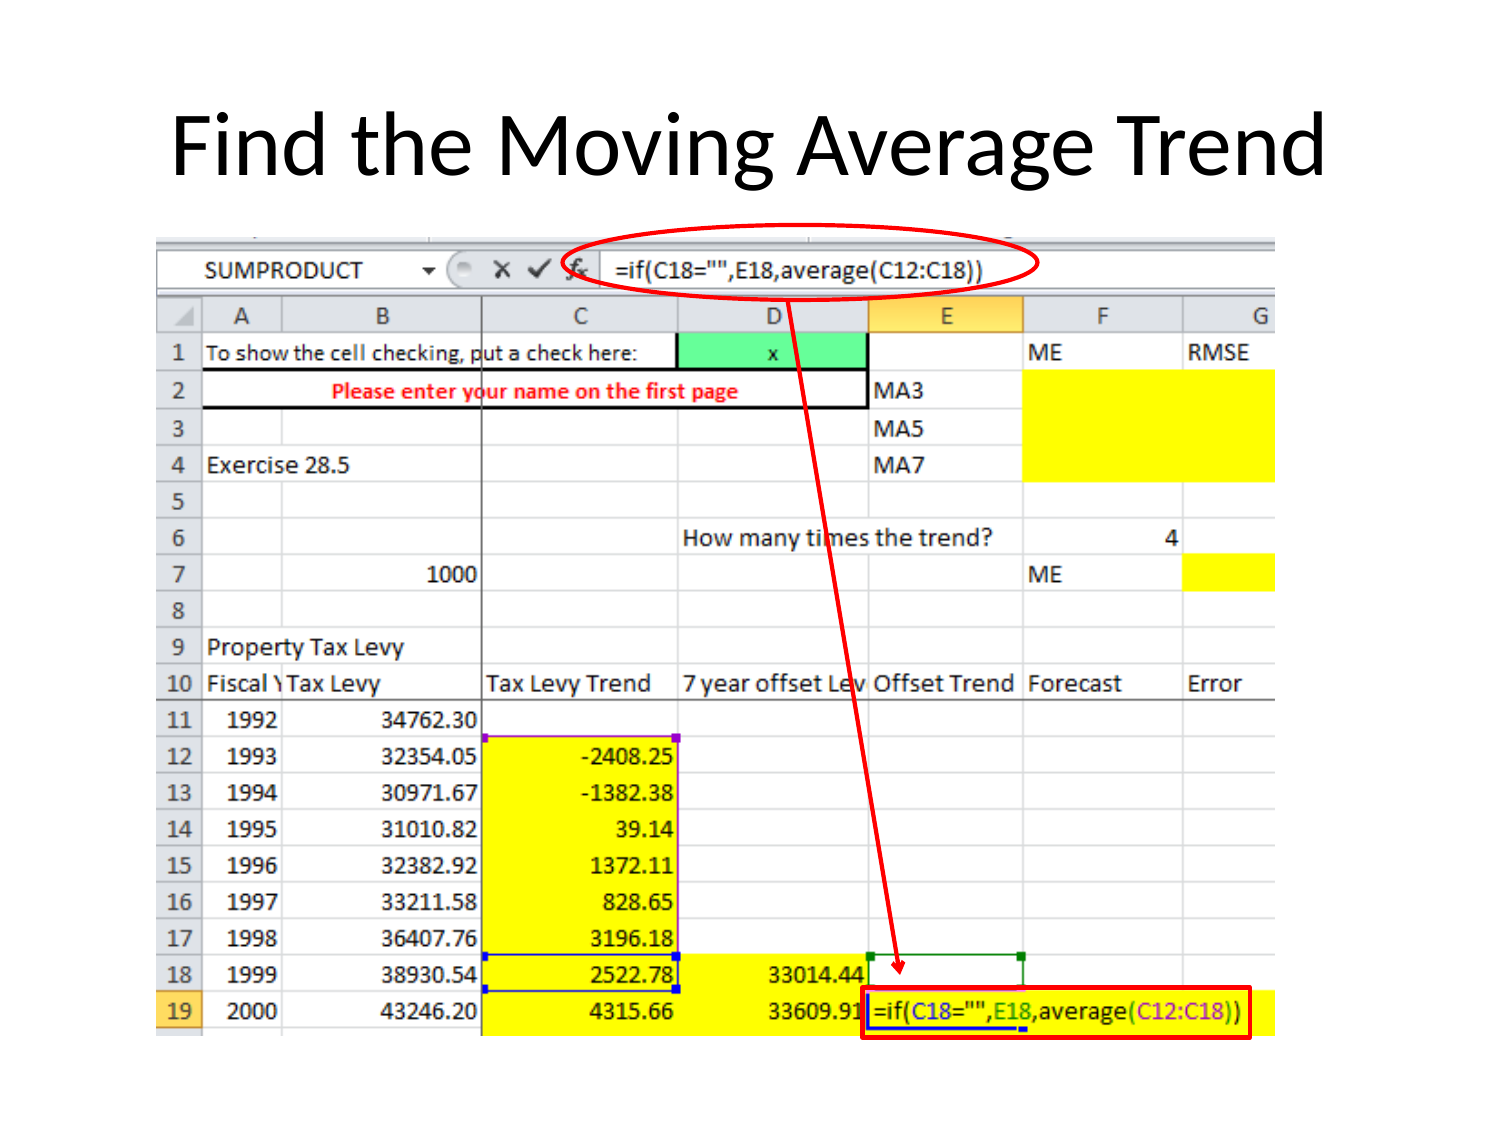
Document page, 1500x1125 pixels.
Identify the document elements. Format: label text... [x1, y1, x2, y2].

title Find the Moving Average Trend [75, 45, 1425, 233]
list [155, 236, 1276, 1036]
text_box [624, 222, 976, 235]
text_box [787, 299, 901, 976]
